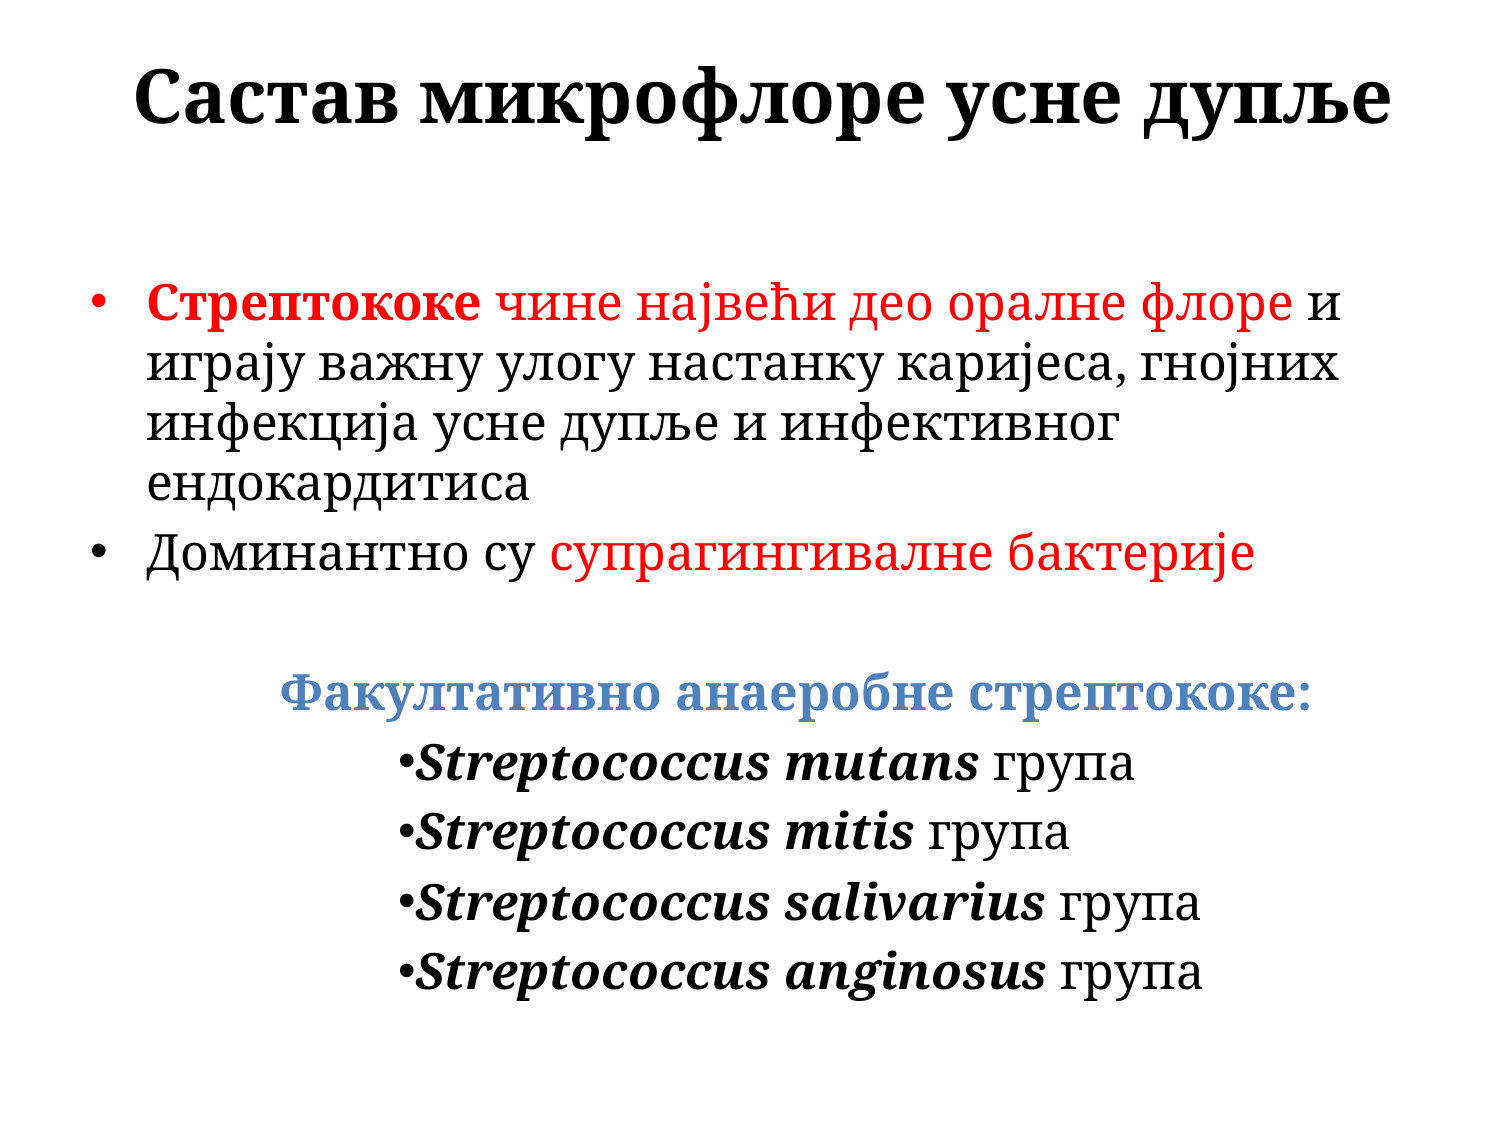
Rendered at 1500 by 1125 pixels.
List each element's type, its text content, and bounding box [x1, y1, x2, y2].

list Стрептококе чине највећи део оралне флоре и играју важну улогу настанку каријеса, гнојних инфекција усне дупље и инфективног ендокардитиса Доминантно су супрагингивалне бактерије Факултативно анаеробне стрептококе: Streptococcus mutans група Streptococcus mitis група Streptococcus salivarius група Streptococcus anginosus група [74, 262, 1426, 1006]
title Састав микрофлоре усне дупље [88, 0, 1439, 188]
